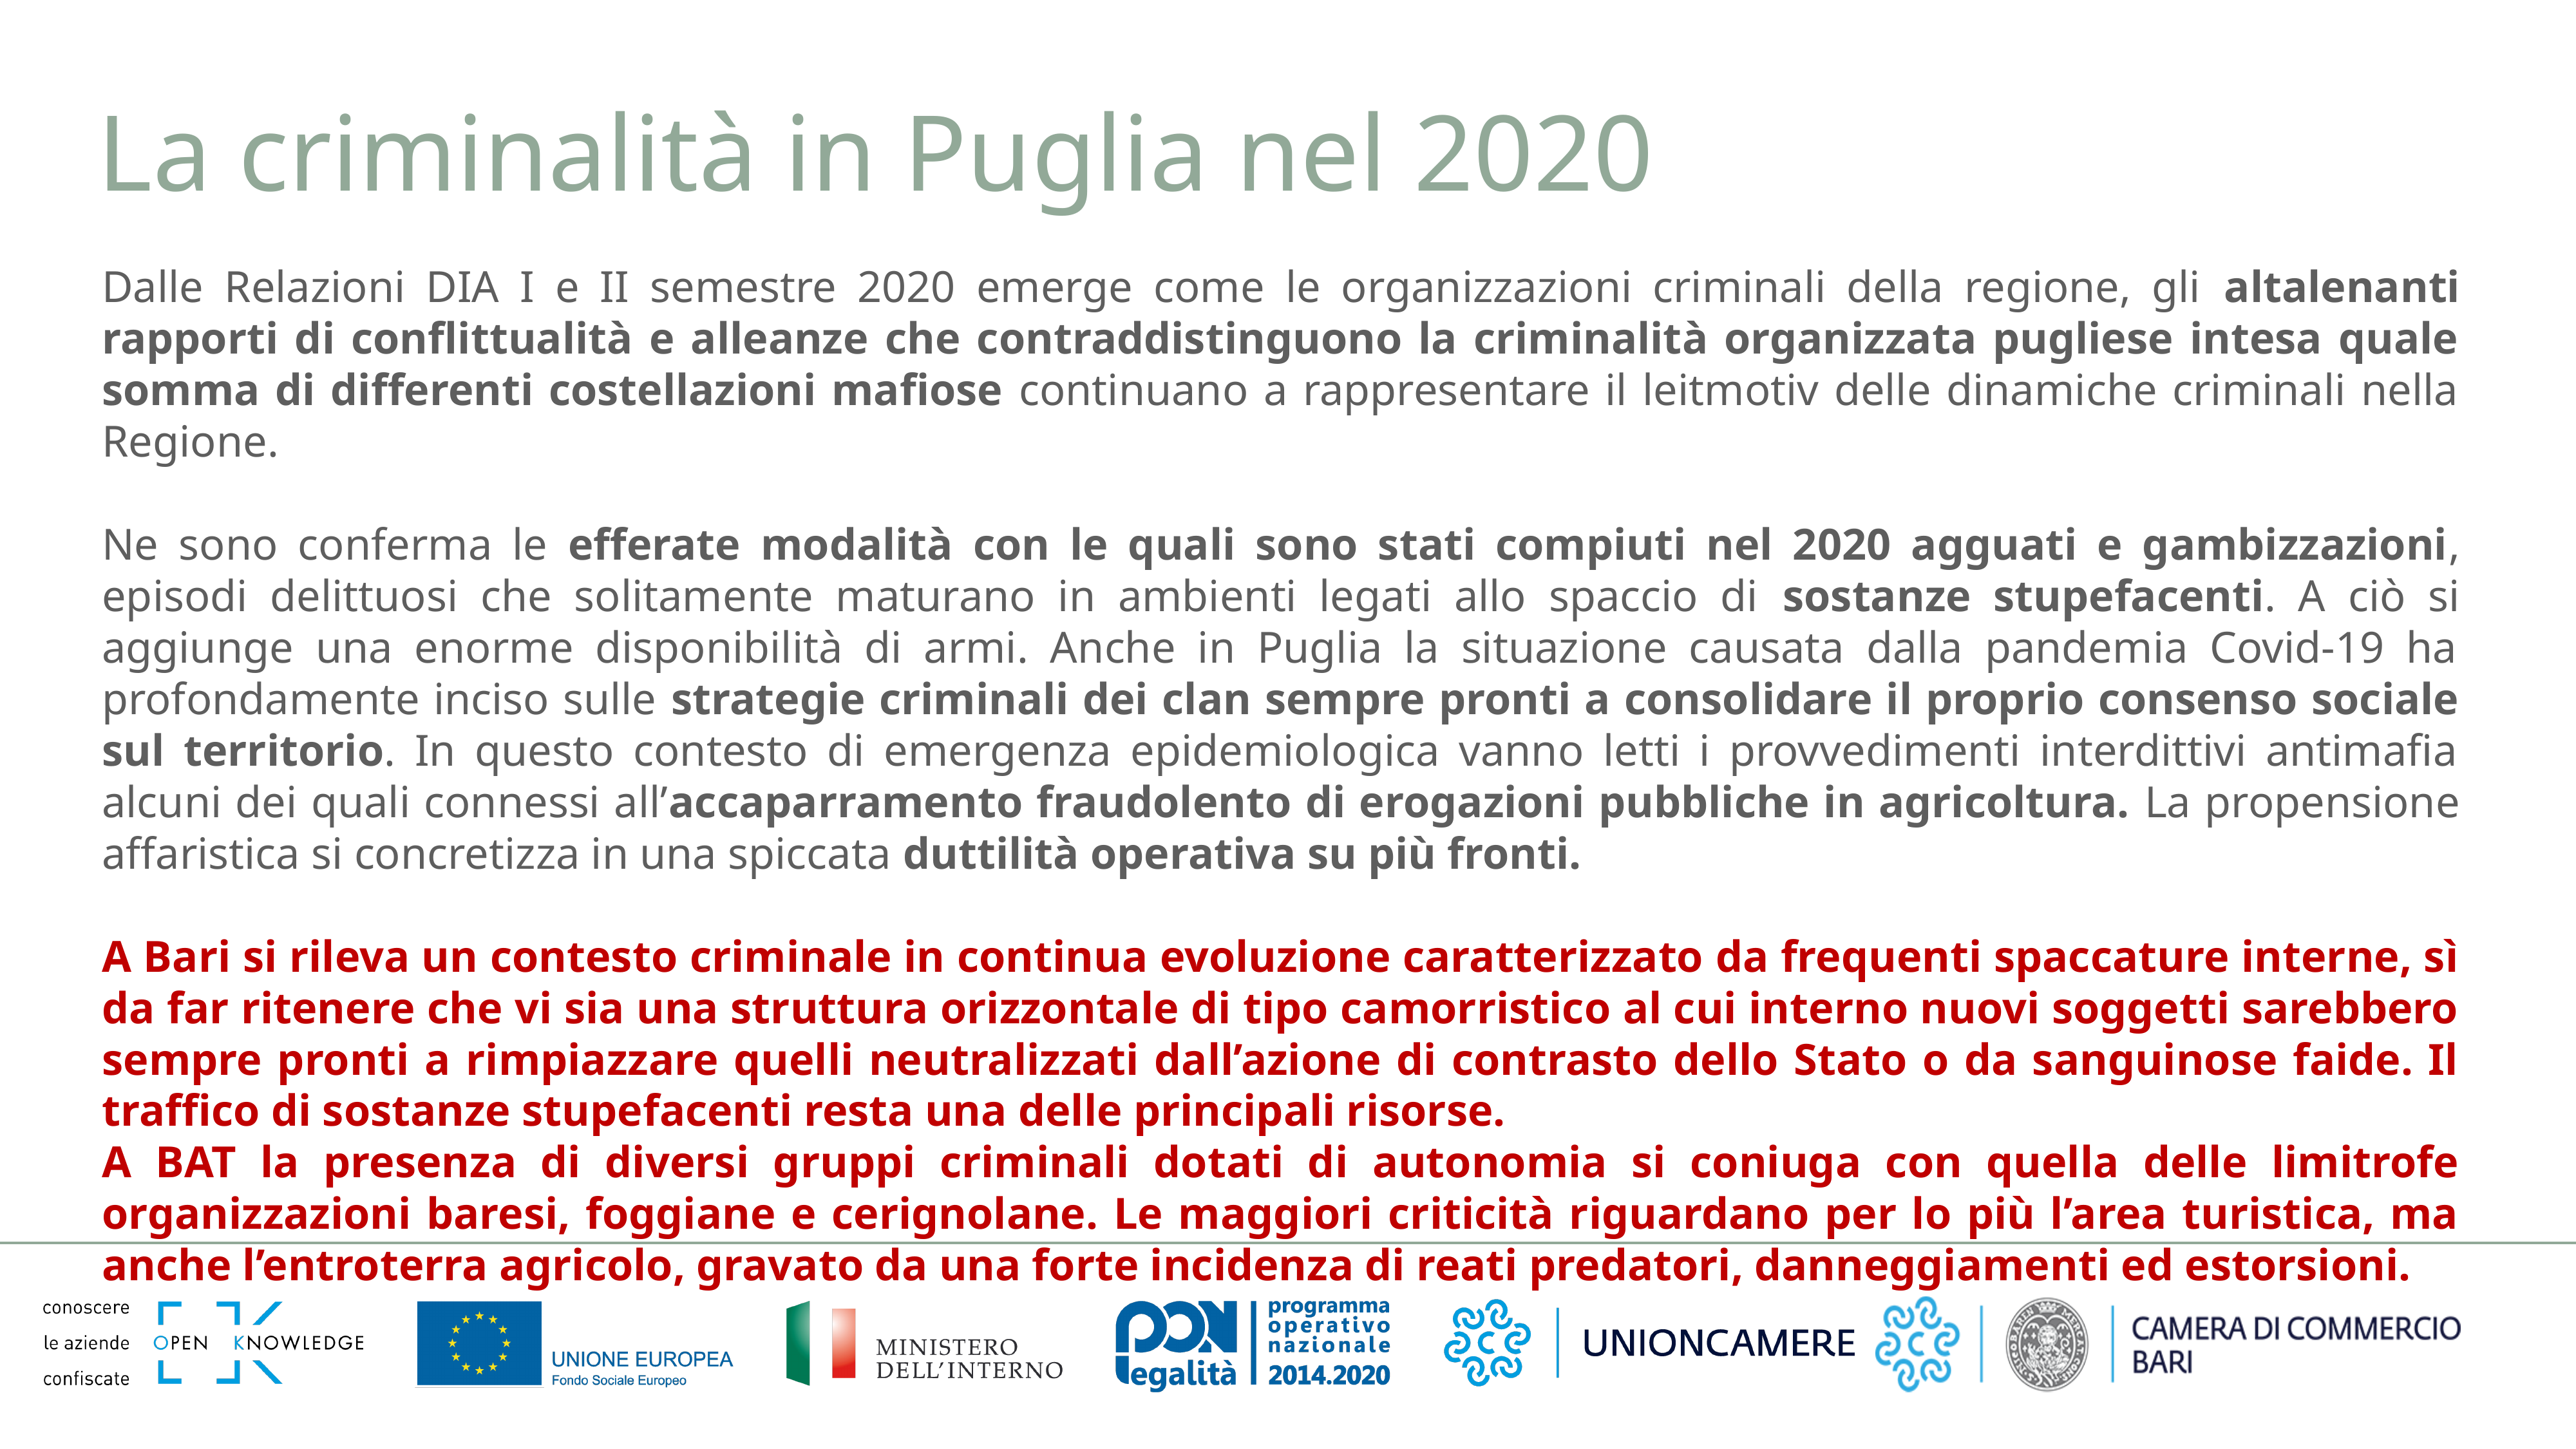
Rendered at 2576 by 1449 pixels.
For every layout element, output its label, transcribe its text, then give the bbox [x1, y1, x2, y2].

picture [42, 1296, 1855, 1392]
text_box La criminalità in Puglia nel 2020 [92, 80, 2443, 218]
text_box Dalle Relazioni DIA I e II semestre 2020 emerge come le organizzazioni criminali della regione, gli altalenanti rapporti di conflittualità e alleanze che contraddistinguono la criminalità organizzata pugliese intesa quale somma di differenti costellazioni mafiose continuano a rappresentare il leitmotiv delle dinamiche criminali nella Regione. Ne sono conferma le efferate modalità con le quali sono stati compiuti nel 2020 agguati e gambizzazioni, episodi delittuosi che solitamente maturano in ambienti legati allo spaccio di sostanze stupefacenti. A ciò si aggiunge una enorme disponibilità di armi. Anche in Puglia la situazione causata dalla pandemia Covid-19 ha profondamente inciso sulle strategie criminali dei clan sempre pronti a consolidare il proprio consenso sociale sul territorio. In questo contesto di emergenza epidemiologica vanno letti i provvedimenti interdittivi antimafia alcuni dei quali connessi all’accaparramento fraudolento di erogazioni pubbliche in agricoltura. La propensione affaristica si concretizza in una spiccata duttilità operativa su più fronti. A Bari si rileva un contesto criminale in continua evoluzione caratterizzato da frequenti spaccature interne, sì da far ritenere che vi sia una struttura orizzontale di tipo camorristico al cui interno nuovi soggetti sarebbero sempre pronti a rimpiazzare quelli neutralizzati dall’azione di contrasto dello Stato o da sanguinose faide. Il traffico di sostanze stupefacenti resta una delle principali risorse. A BAT la presenza di diversi gruppi criminali dotati di autonomia si coniuga con quella delle limitrofe organizzazioni baresi, foggiane e cerignolane. Le maggiori criticità riguardano per lo più l’area turistica, ma anche l’entroterra agricolo, gravato da una forte incidenza di reati predatori, danneggiamenti ed estorsioni. [92, 254, 2470, 1294]
picture [1875, 1296, 2461, 1392]
